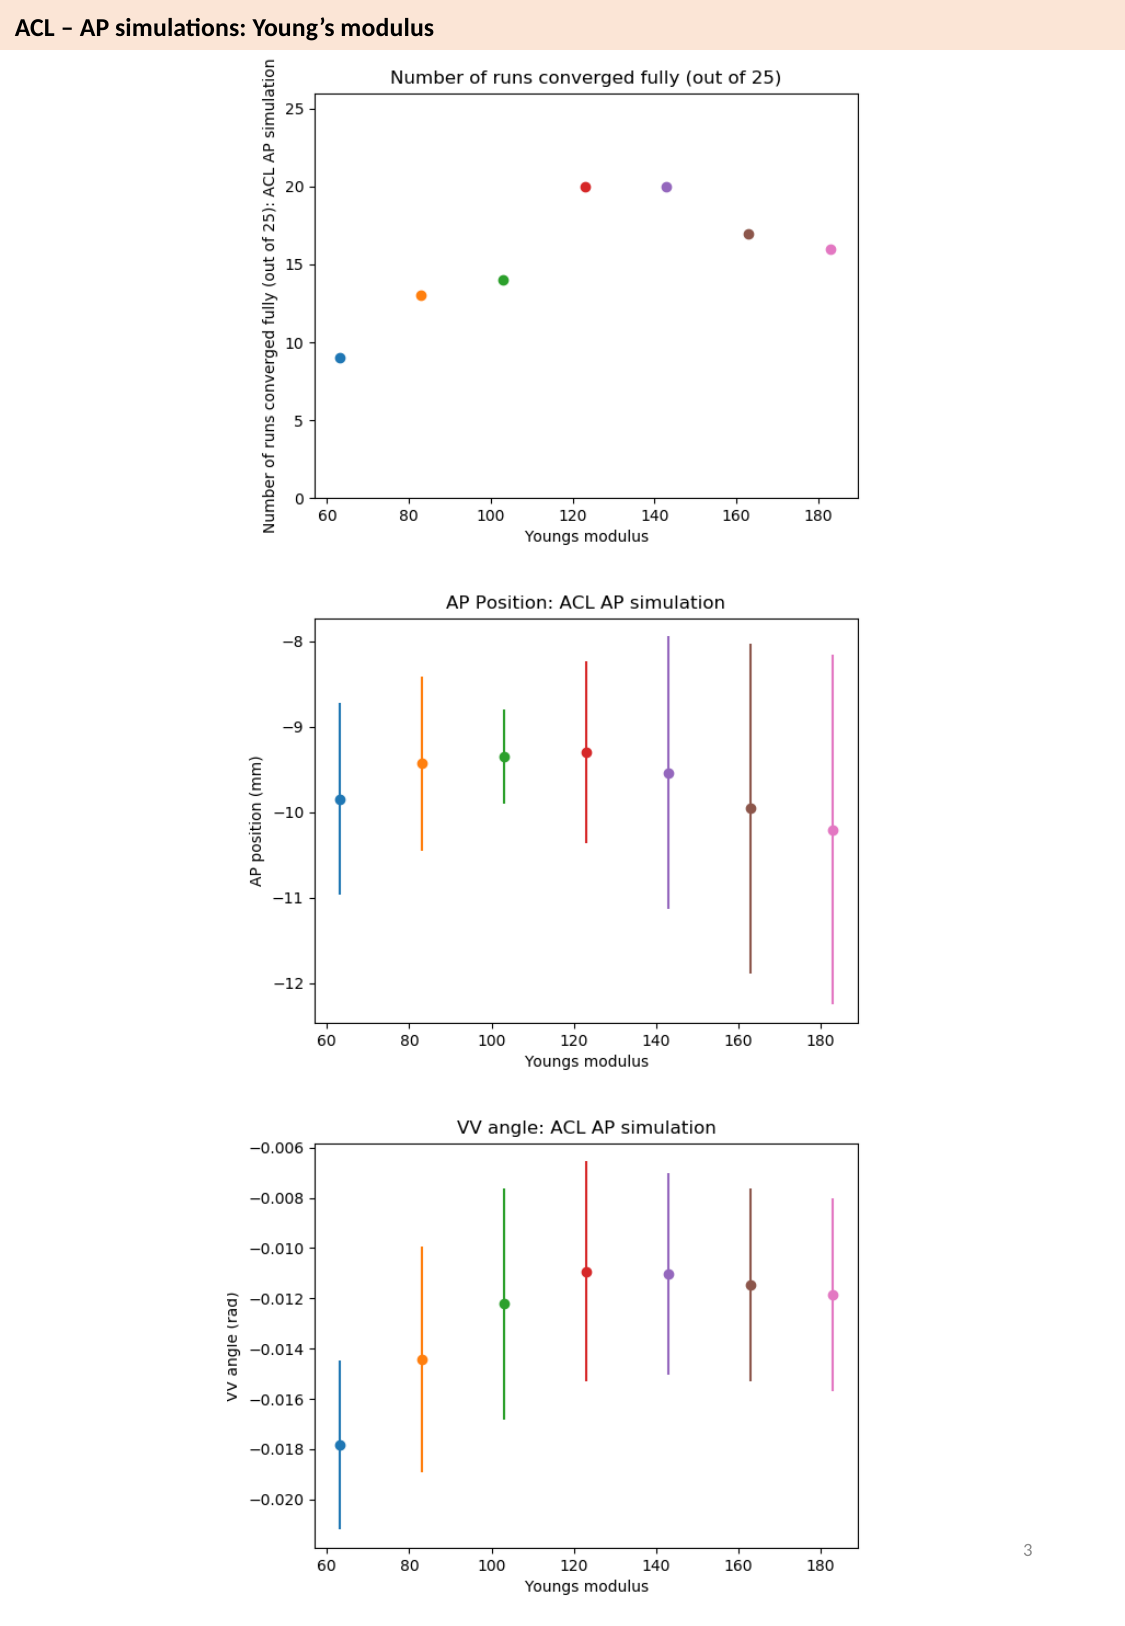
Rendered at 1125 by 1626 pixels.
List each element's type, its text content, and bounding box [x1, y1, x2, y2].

slide_number 3 [928, 1506, 1048, 1593]
picture [227, 30, 928, 1606]
text_box [0, 0, 1125, 51]
text_box ACL – AP simulations: Young’s modulus [0, 3, 785, 50]
